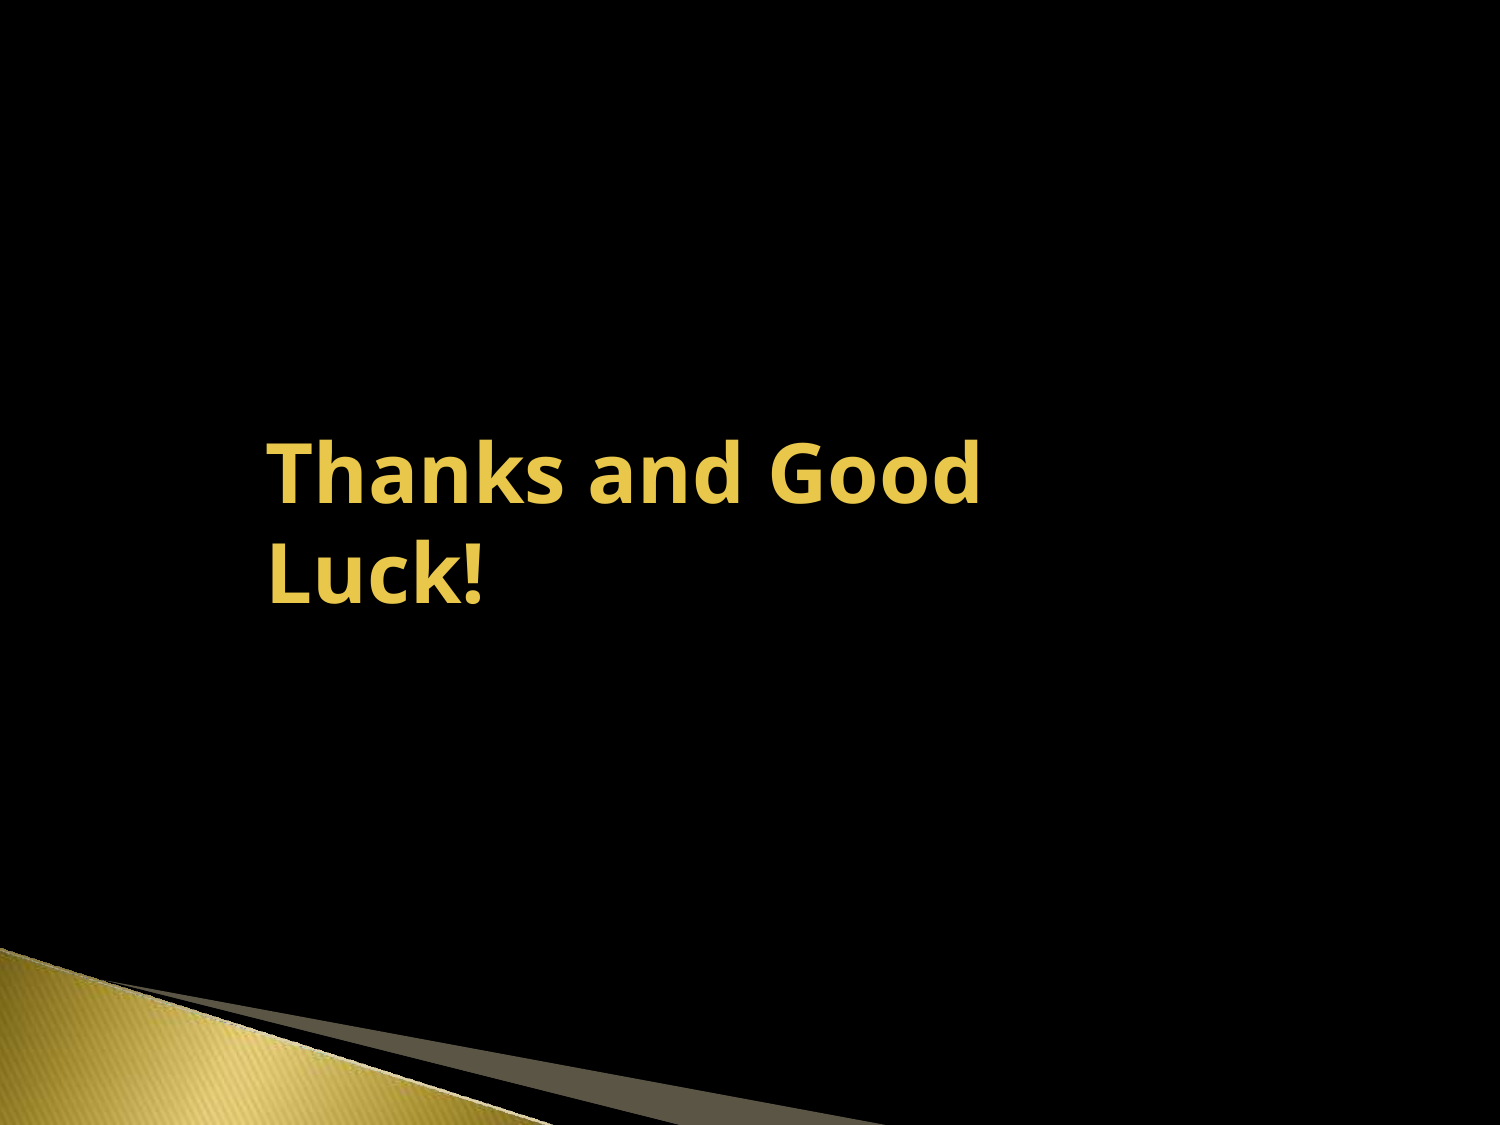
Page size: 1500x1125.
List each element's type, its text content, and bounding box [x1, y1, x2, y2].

title Thanks and Good Luck! [263, 418, 1220, 621]
picture [0, 948, 558, 1125]
text_box [211, 406, 1273, 540]
